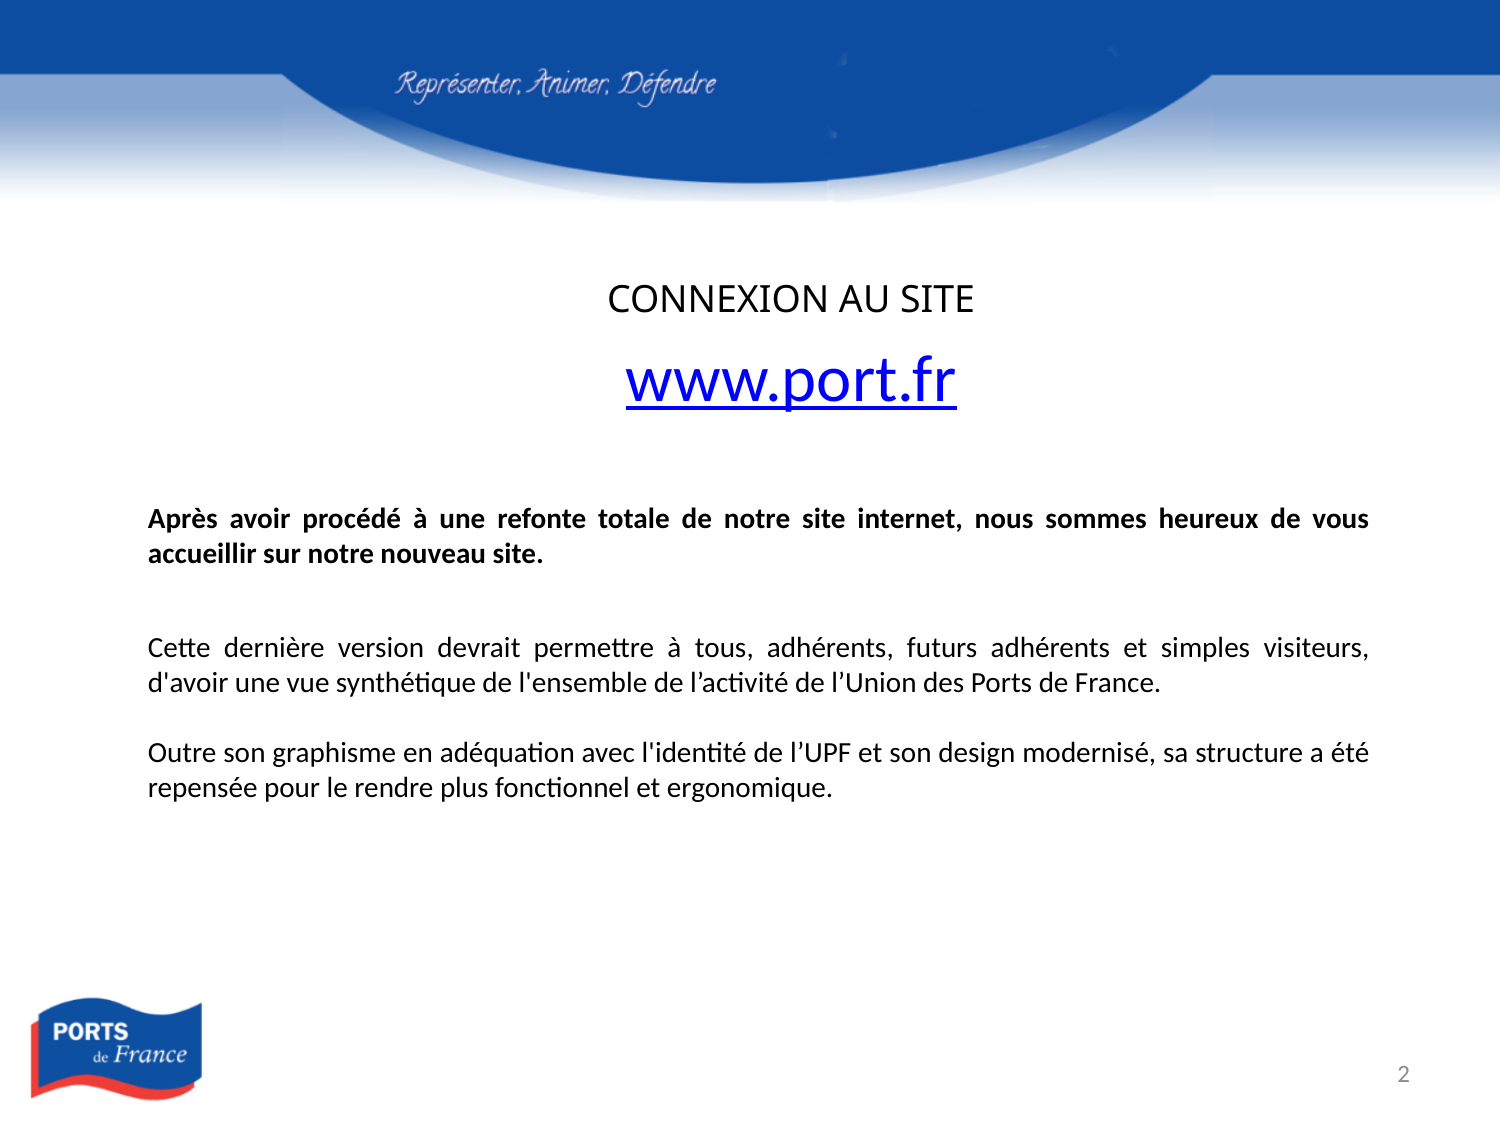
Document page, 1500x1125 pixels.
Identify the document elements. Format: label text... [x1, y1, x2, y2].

picture [0, 0, 1500, 221]
slide_number 2 [1074, 1042, 1425, 1103]
picture [3, 987, 218, 1107]
text_box Après avoir procédé à une refonte totale de notre site internet, nous sommes heureux de vous accueillir sur notre nouveau site. Cette dernière version devrait permettre à tous, adhérents, futurs adhérents et simples visiteurs, d'avoir une vue synthétique de l'ensemble de l’activité de l’Union des Ports de France. Outre son graphisme en adéquation avec l'identité de l’UPF et son design modernisé, sa structure a été repensée pour le rendre plus fonctionnel et ergonomique. [133, 491, 1386, 871]
text_box www.port.fr [590, 327, 993, 468]
text_box CONNEXION AU SITE [135, 268, 1447, 328]
